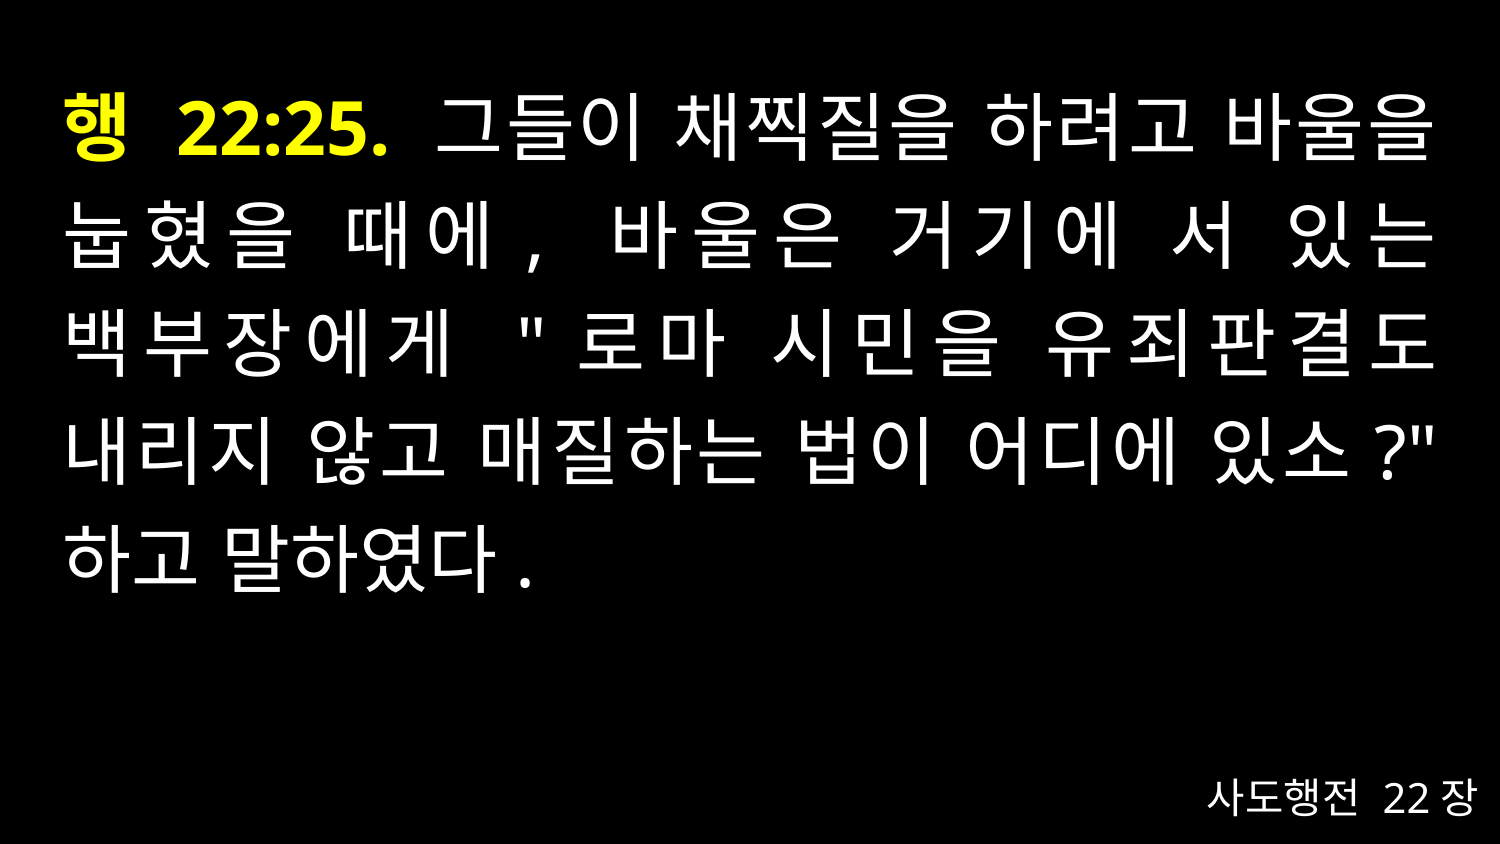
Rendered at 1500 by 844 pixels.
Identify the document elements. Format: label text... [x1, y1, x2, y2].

subtitle 사도행전 22장 [916, 770, 1500, 844]
title 행 22:25. 그들이 채찍질을 하려고 바울을 눕혔을 때에, 바울은 거기에 서 있는 백부장에게 "로마 시민을 유죄판결도 내리지 않고 매질하는 법이 어디에 있소?" 하고 말하였다. [0, 0, 1500, 844]
